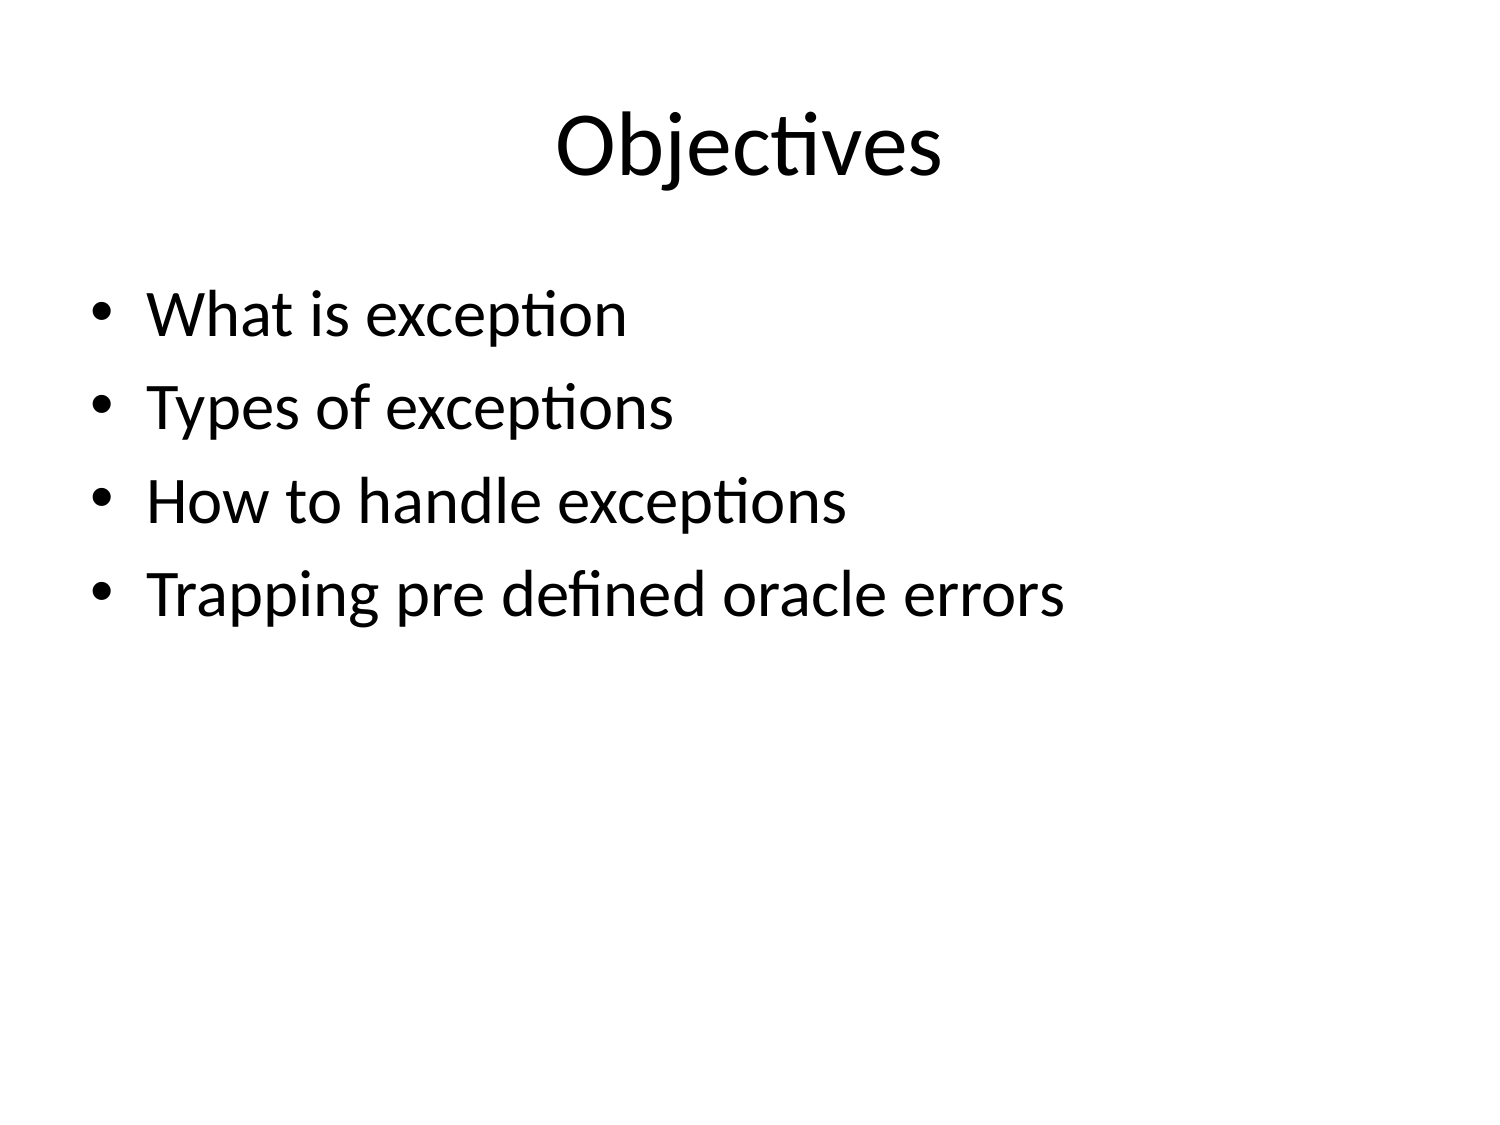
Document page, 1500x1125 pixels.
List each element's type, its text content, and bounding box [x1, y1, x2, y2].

title Objectives [75, 45, 1425, 233]
list What is exception Types of exceptions How to handle exceptions Trapping pre defined oracle errors [75, 262, 1425, 1005]
